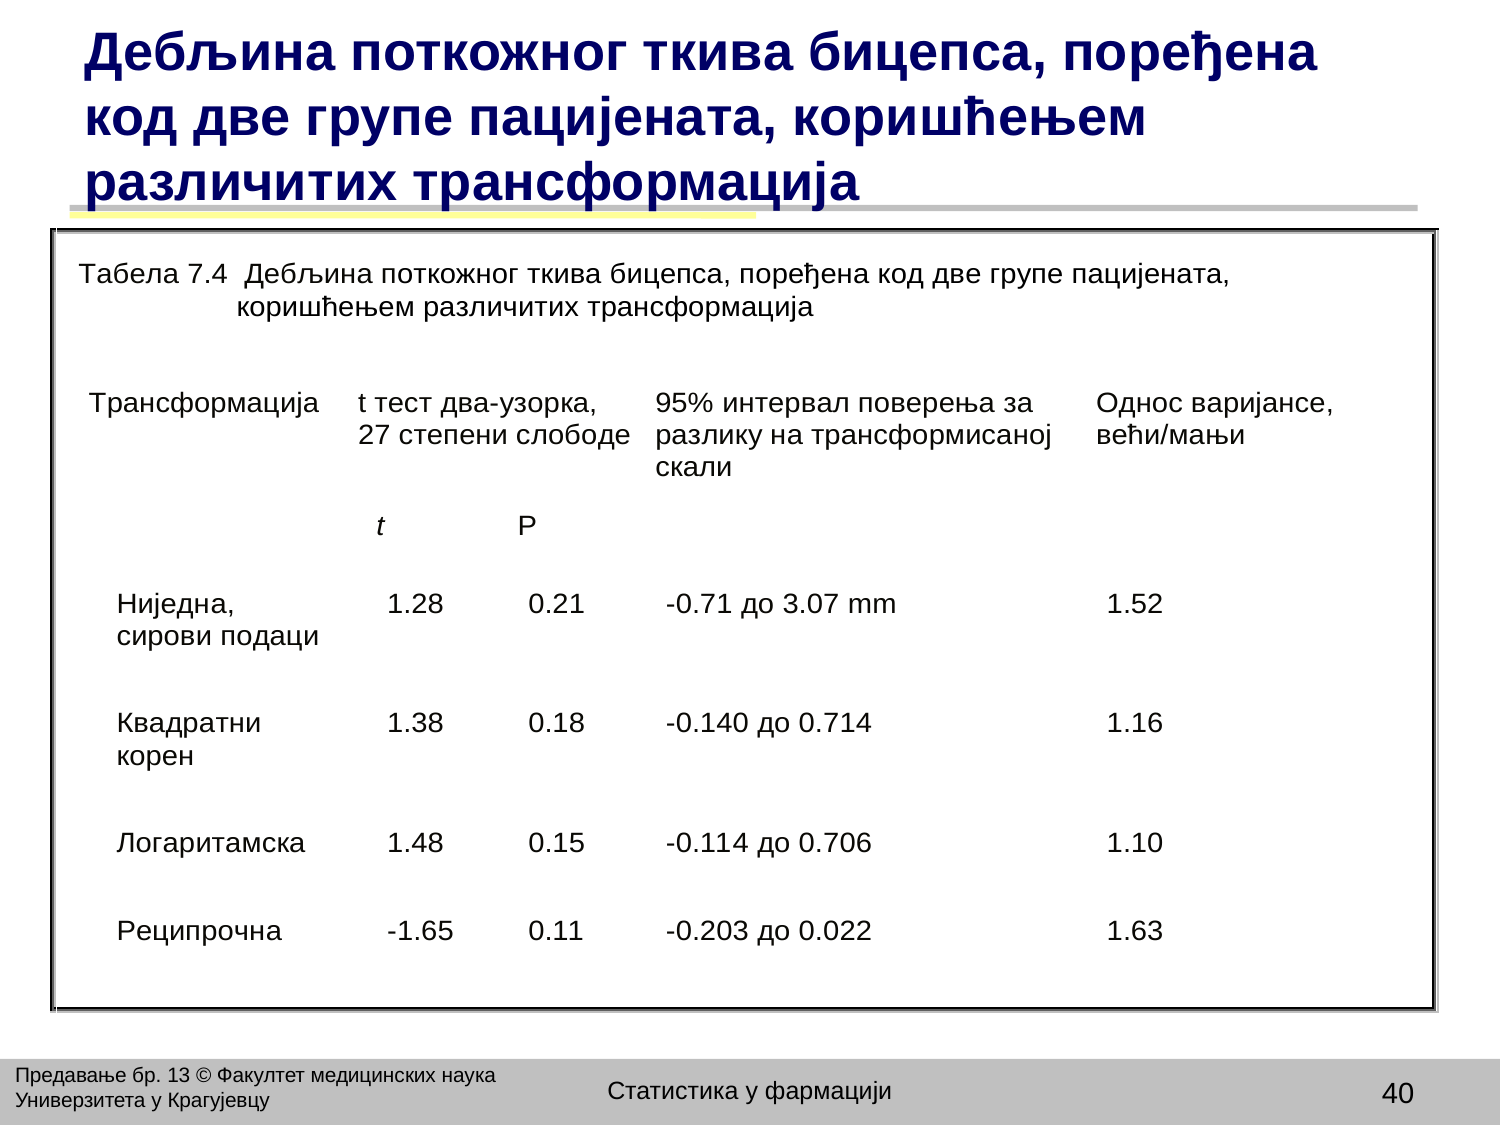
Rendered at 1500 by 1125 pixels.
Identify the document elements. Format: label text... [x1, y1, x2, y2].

title Дебљина поткожног ткива бицепса, поређена код две групе пацијената, коришћењем различитих трансформација [69, 19, 1426, 208]
footer Статистика у фармацији [512, 1070, 988, 1125]
slide_number Предавање бр. 13 © Факултет медицинских наука Универзитета у Крагујевцу [0, 1053, 512, 1108]
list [40, 227, 1447, 1062]
slide_number 40 [1079, 1070, 1430, 1125]
